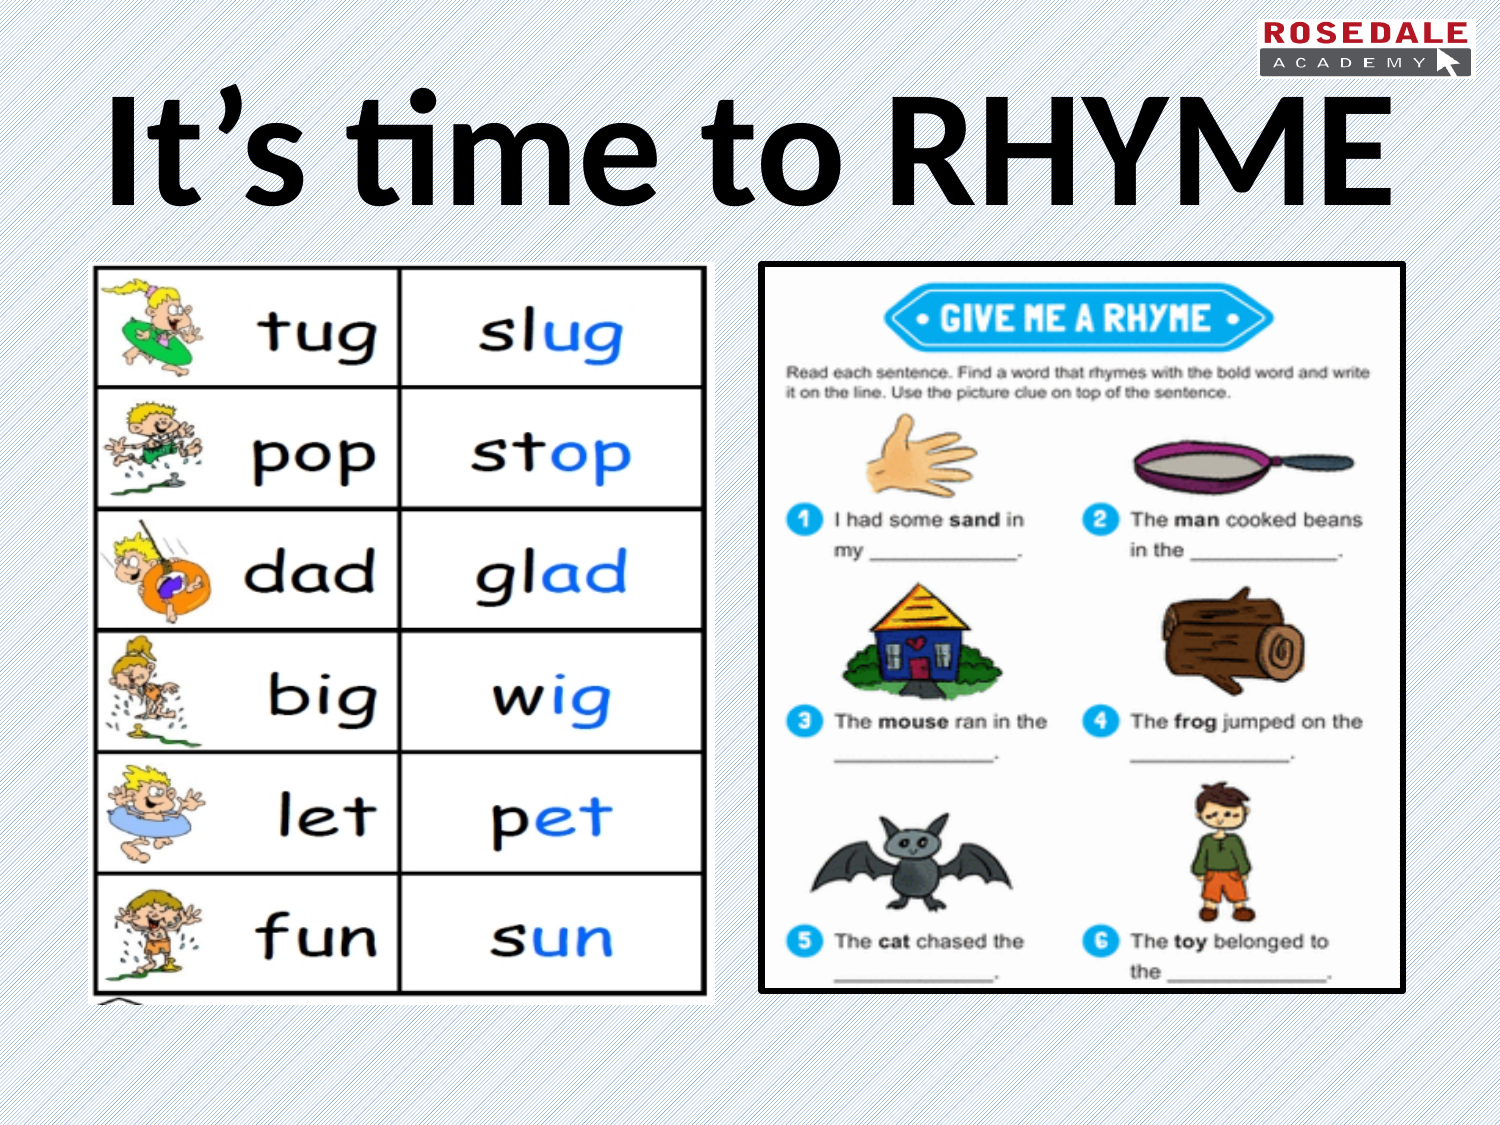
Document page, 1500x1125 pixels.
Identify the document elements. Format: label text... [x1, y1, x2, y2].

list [88, 262, 715, 1006]
picture [1257, 18, 1476, 79]
title It’s time to RHYME [75, 45, 1425, 233]
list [764, 266, 1400, 988]
